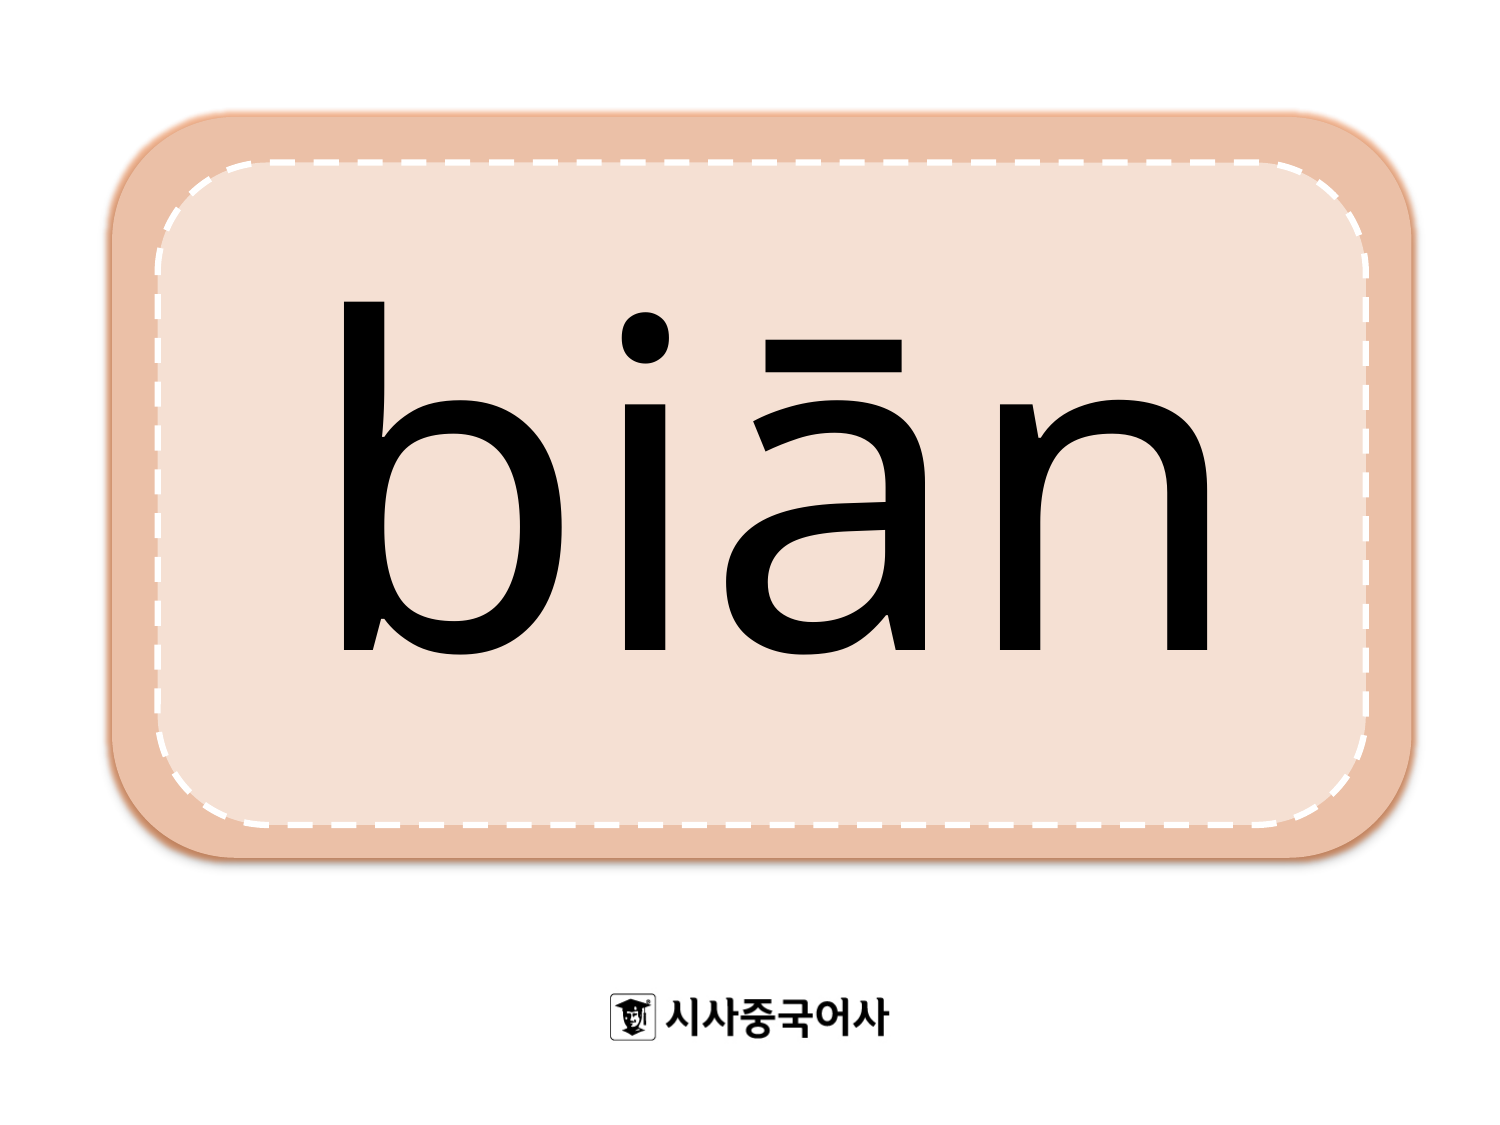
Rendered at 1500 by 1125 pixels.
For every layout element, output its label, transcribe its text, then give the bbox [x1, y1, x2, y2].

text_box biān [171, 136, 1380, 799]
picture [602, 987, 898, 1047]
